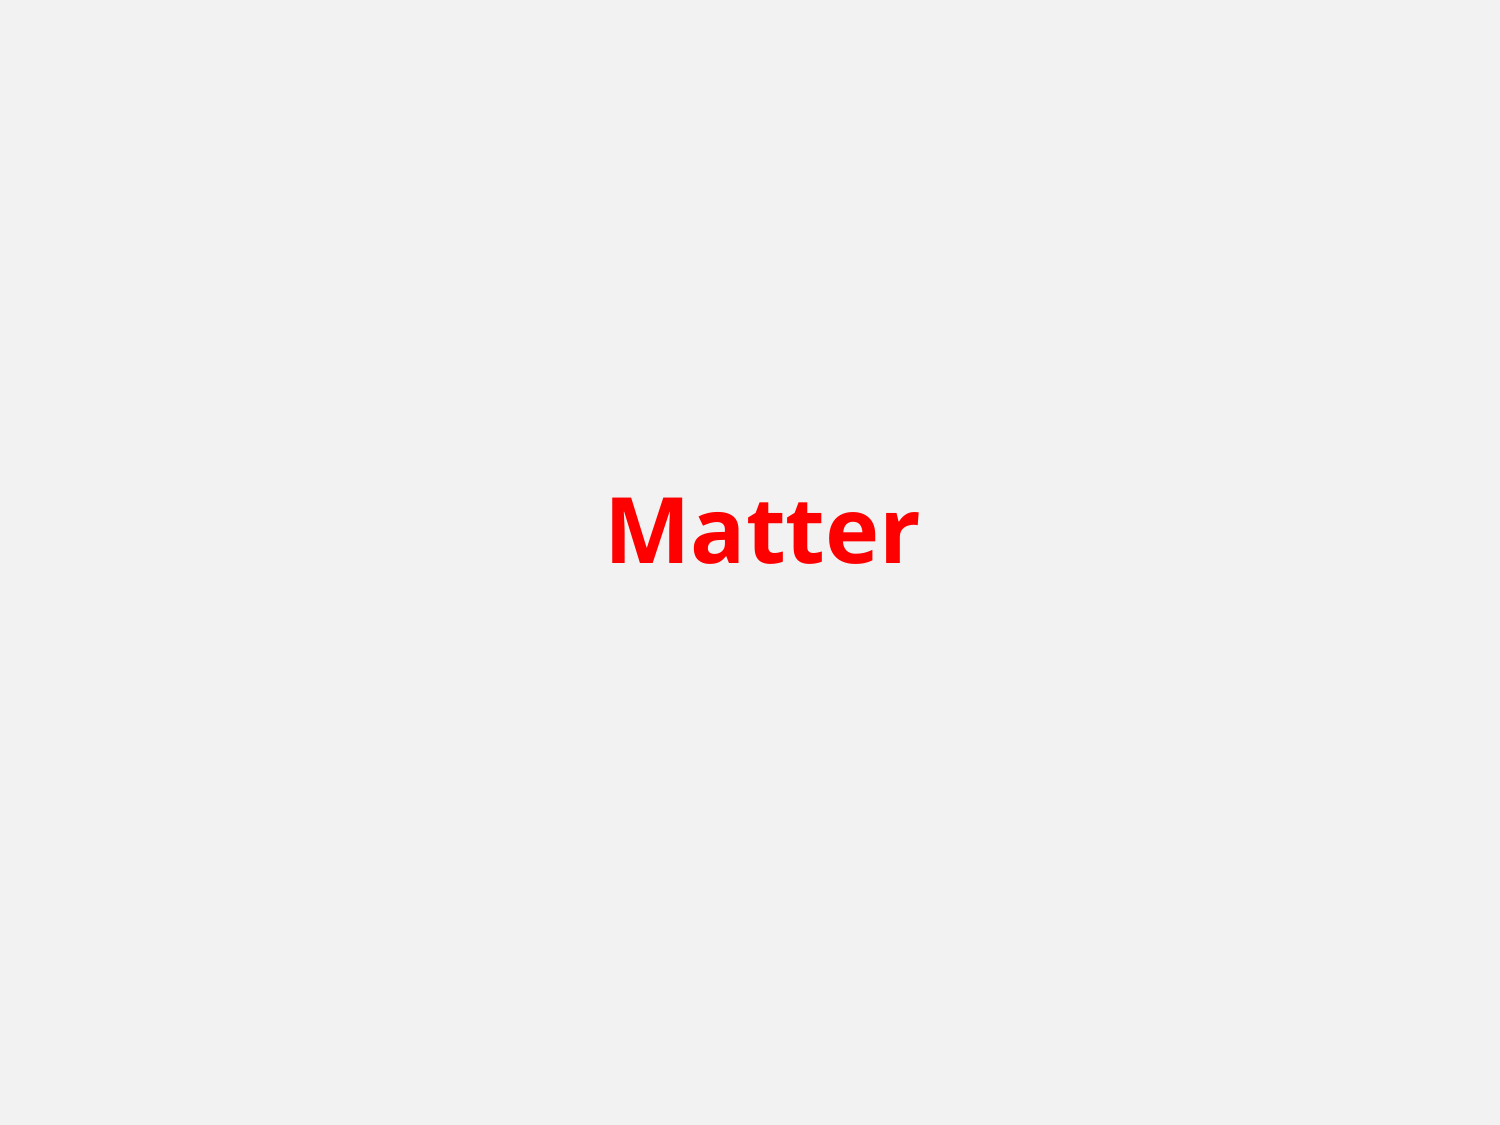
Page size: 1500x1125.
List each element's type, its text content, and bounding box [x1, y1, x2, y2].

text_box Matter [542, 464, 984, 589]
